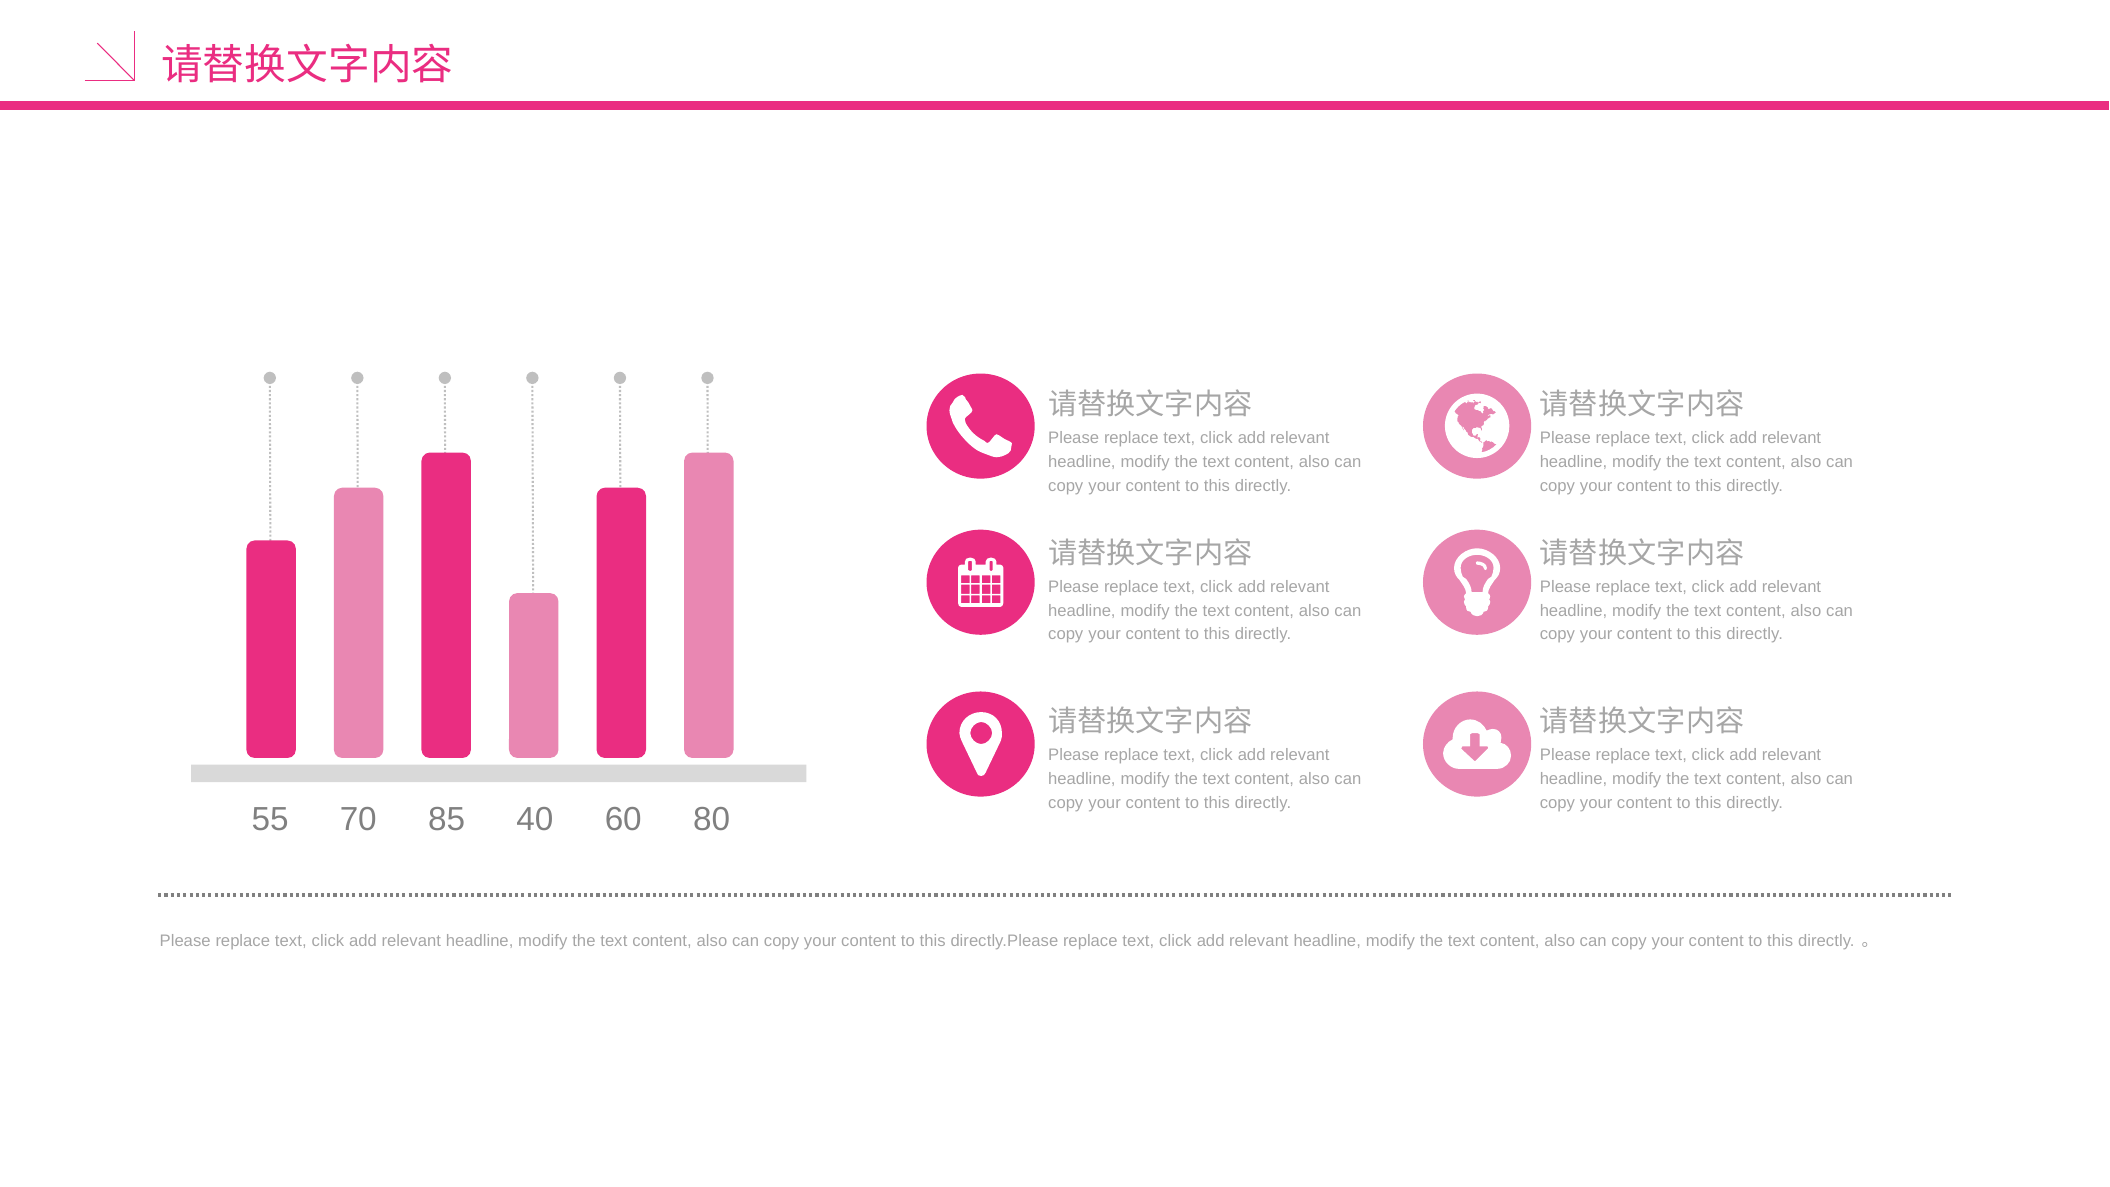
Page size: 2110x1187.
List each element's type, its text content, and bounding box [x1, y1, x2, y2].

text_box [1539, 695, 1874, 811]
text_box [246, 377, 296, 758]
text_box Please replace text, click add relevant headline, modify the text content, also can copy your content to this directly.Please replace text, click add relevant headline, modify the text content, also can copy your content to this directly.。 [159, 925, 1950, 950]
text_box 40 [516, 789, 554, 837]
text_box 60 [604, 789, 642, 837]
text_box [1422, 373, 1532, 479]
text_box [1539, 527, 1874, 643]
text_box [333, 377, 384, 758]
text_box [684, 377, 734, 758]
text_box [190, 763, 807, 783]
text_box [1048, 378, 1392, 494]
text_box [926, 373, 1035, 479]
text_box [1539, 378, 1874, 494]
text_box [1422, 691, 1532, 797]
text_box 70 [339, 789, 377, 837]
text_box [926, 691, 1035, 797]
text_box 80 [692, 789, 731, 837]
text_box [926, 529, 1035, 635]
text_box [1048, 695, 1383, 811]
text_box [596, 377, 646, 758]
text_box 85 [428, 789, 466, 837]
text_box 55 [251, 789, 289, 837]
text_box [1048, 527, 1383, 643]
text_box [421, 377, 471, 758]
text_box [1422, 529, 1532, 635]
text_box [509, 377, 559, 758]
text_box 请替换文字内容 [145, 22, 500, 94]
